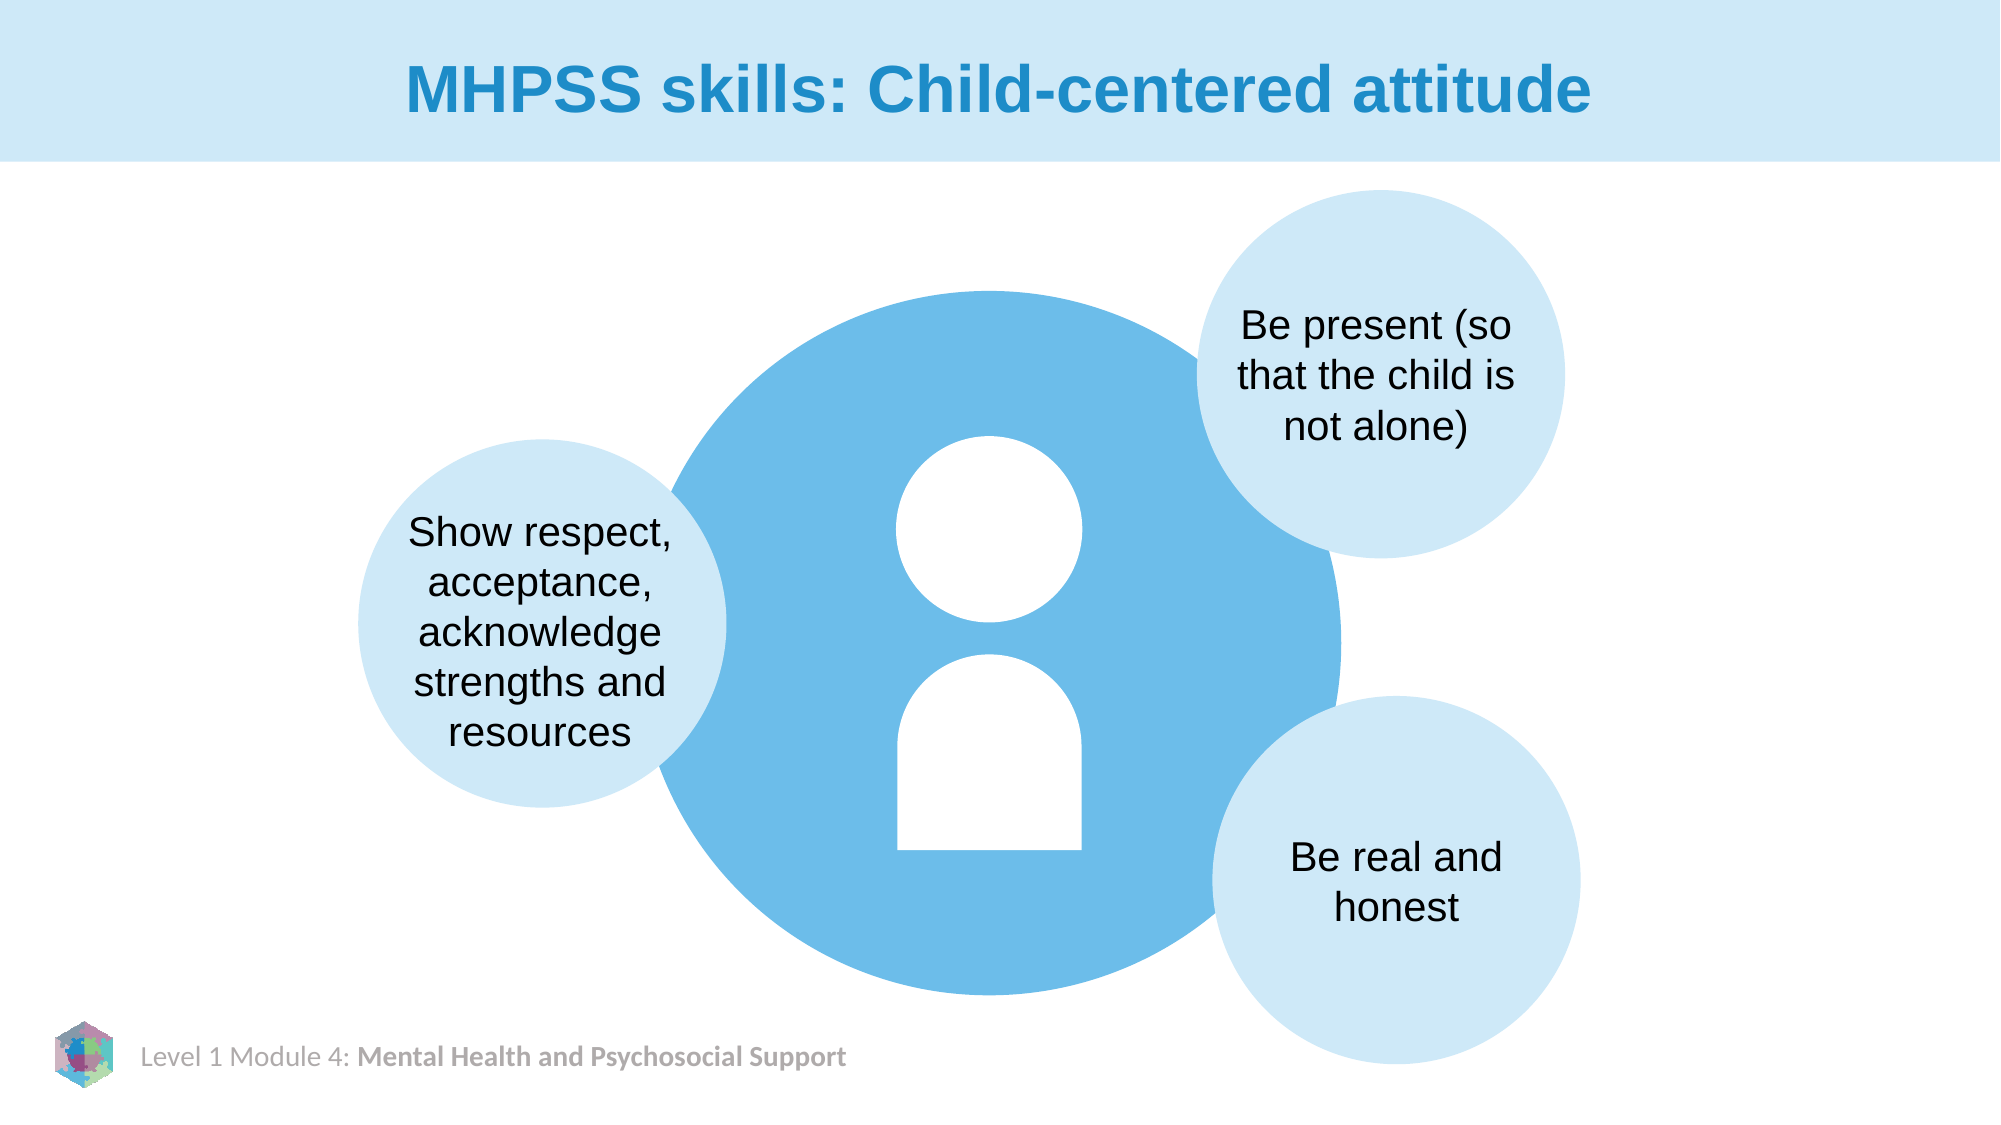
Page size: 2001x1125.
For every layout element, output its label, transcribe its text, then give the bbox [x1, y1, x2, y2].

text_box [1342, 694, 1573, 822]
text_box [636, 290, 1342, 996]
text_box [419, 762, 636, 809]
text_box Be real and honest [1342, 822, 1581, 937]
picture [55, 1021, 113, 1088]
text_box [1252, 937, 1573, 1066]
title MHPSS skills: Child-centered attitude [137, 19, 1863, 163]
text_box Be present (so that the child is not alone) [1342, 290, 1540, 456]
text_box [1216, 189, 1567, 560]
text_box [407, 438, 636, 497]
text_box Show respect, acceptance, acknowledge strengths and resources [312, 497, 636, 762]
